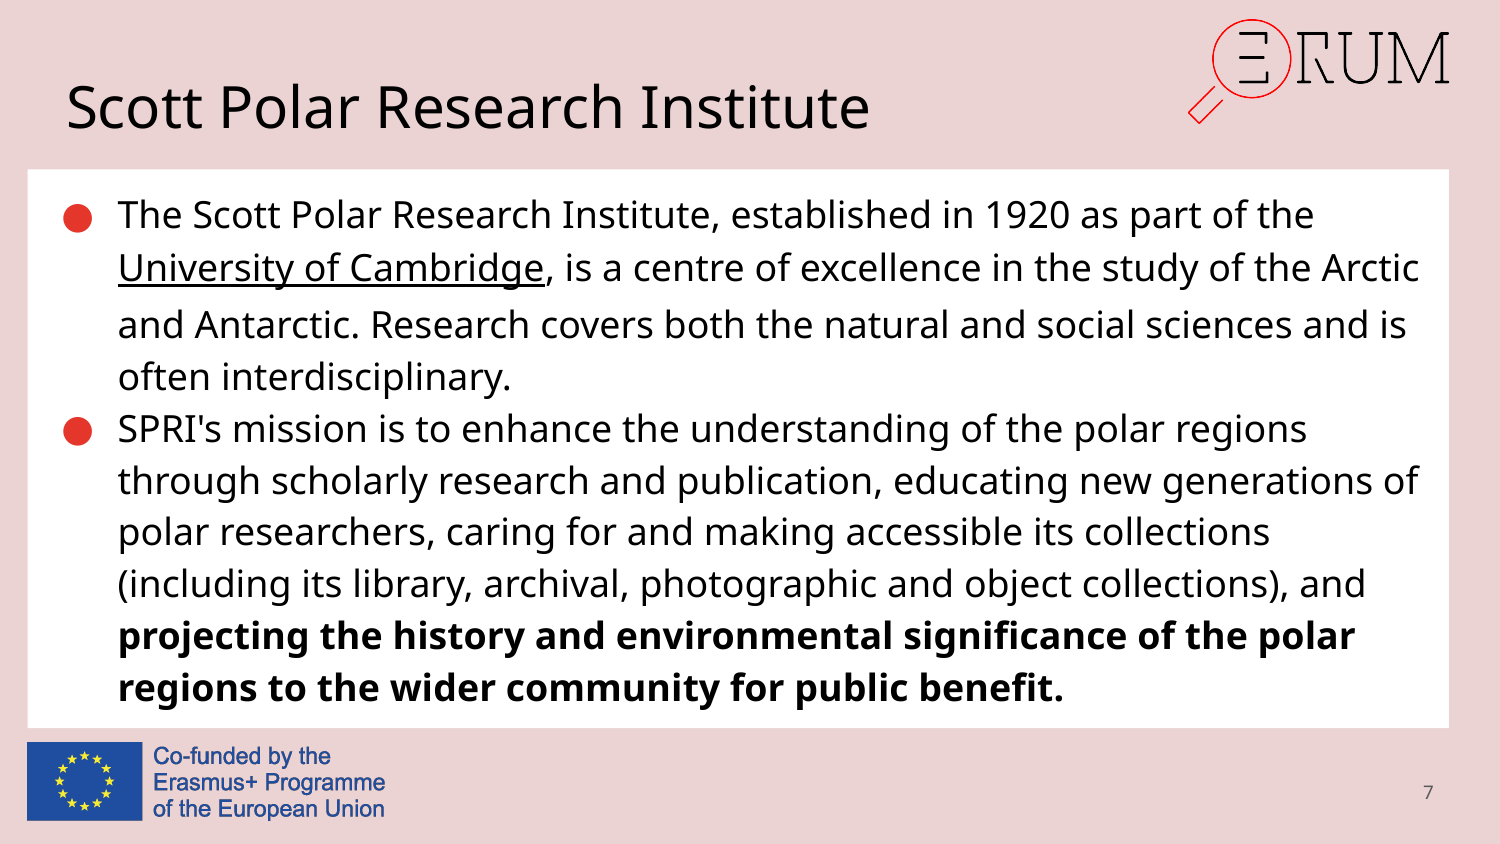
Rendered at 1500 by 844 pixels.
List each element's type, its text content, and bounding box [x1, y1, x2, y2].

picture [27, 742, 385, 821]
title Scott Polar Research Institute [51, 55, 1168, 150]
list The Scott Polar Research Institute, established in 1920 as part of the University of Cambridge, is a centre of excellence in the study of the Arctic and Antarctic. Research covers both the natural and social sciences and is often interdisciplinary. SPRI's mission is to enhance the understanding of the polar regions through scholarly research and publication, educating new generations of polar researchers, caring for and making accessible its collections (including its library, archival, photographic and object collections), and projecting the history and environmental significance of the polar regions to the wider community for public benefit. [27, 169, 1449, 729]
slide_number 7 [1358, 761, 1449, 826]
picture [1136, 0, 1500, 137]
